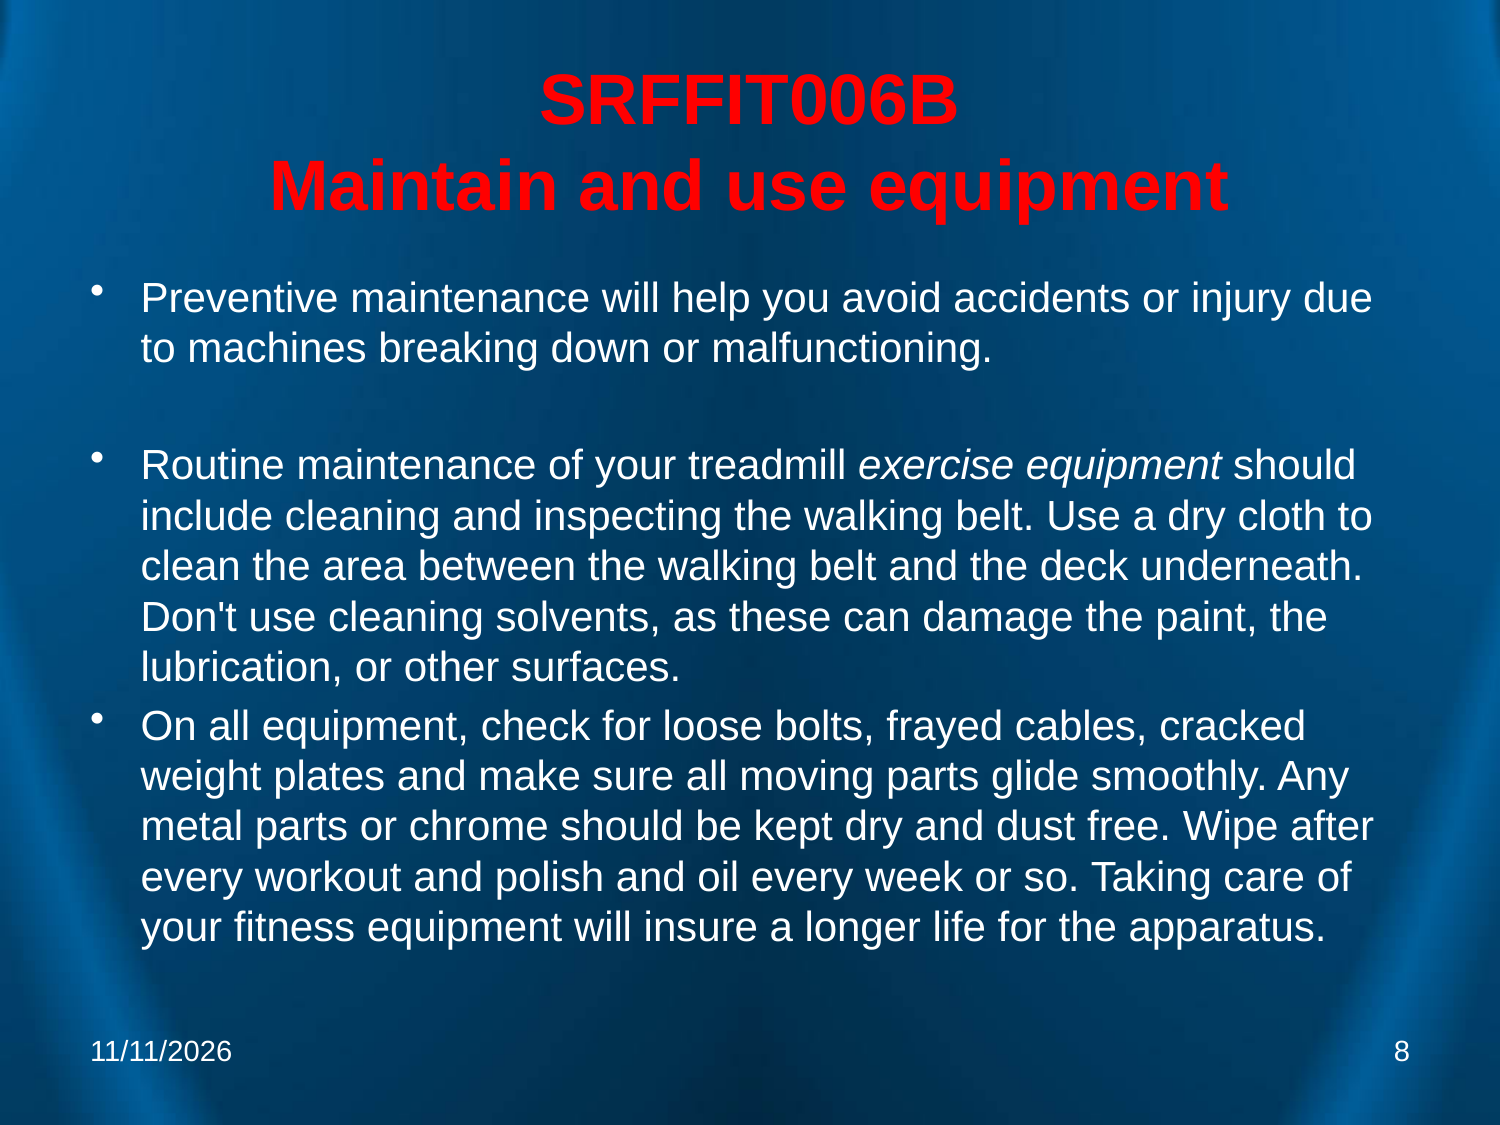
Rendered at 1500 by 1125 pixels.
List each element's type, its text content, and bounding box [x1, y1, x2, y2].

list Preventive maintenance will help you avoid accidents or injury due to machines breaking down or malfunctioning. Routine maintenance of your treadmill exercise equipment should include cleaning and inspecting the walking belt. Use a dry cloth to clean the area between the walking belt and the deck underneath. Don't use cleaning solvents, as these can damage the paint, the lubrication, or other surfaces. On all equipment, check for loose bolts, frayed cables, cracked weight plates and make sure all moving parts glide smoothly. Any metal parts or chrome should be kept dry and dust free. Wipe after every workout and polish and oil every week or so. Taking care of your fitness equipment will insure a longer life for the apparatus. [74, 262, 1426, 1006]
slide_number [74, 1024, 426, 1103]
picture [0, 0, 1500, 1125]
slide_number 8 [1074, 1024, 1426, 1103]
title SRFFIT006B Maintain and use equipment [74, 44, 1426, 233]
